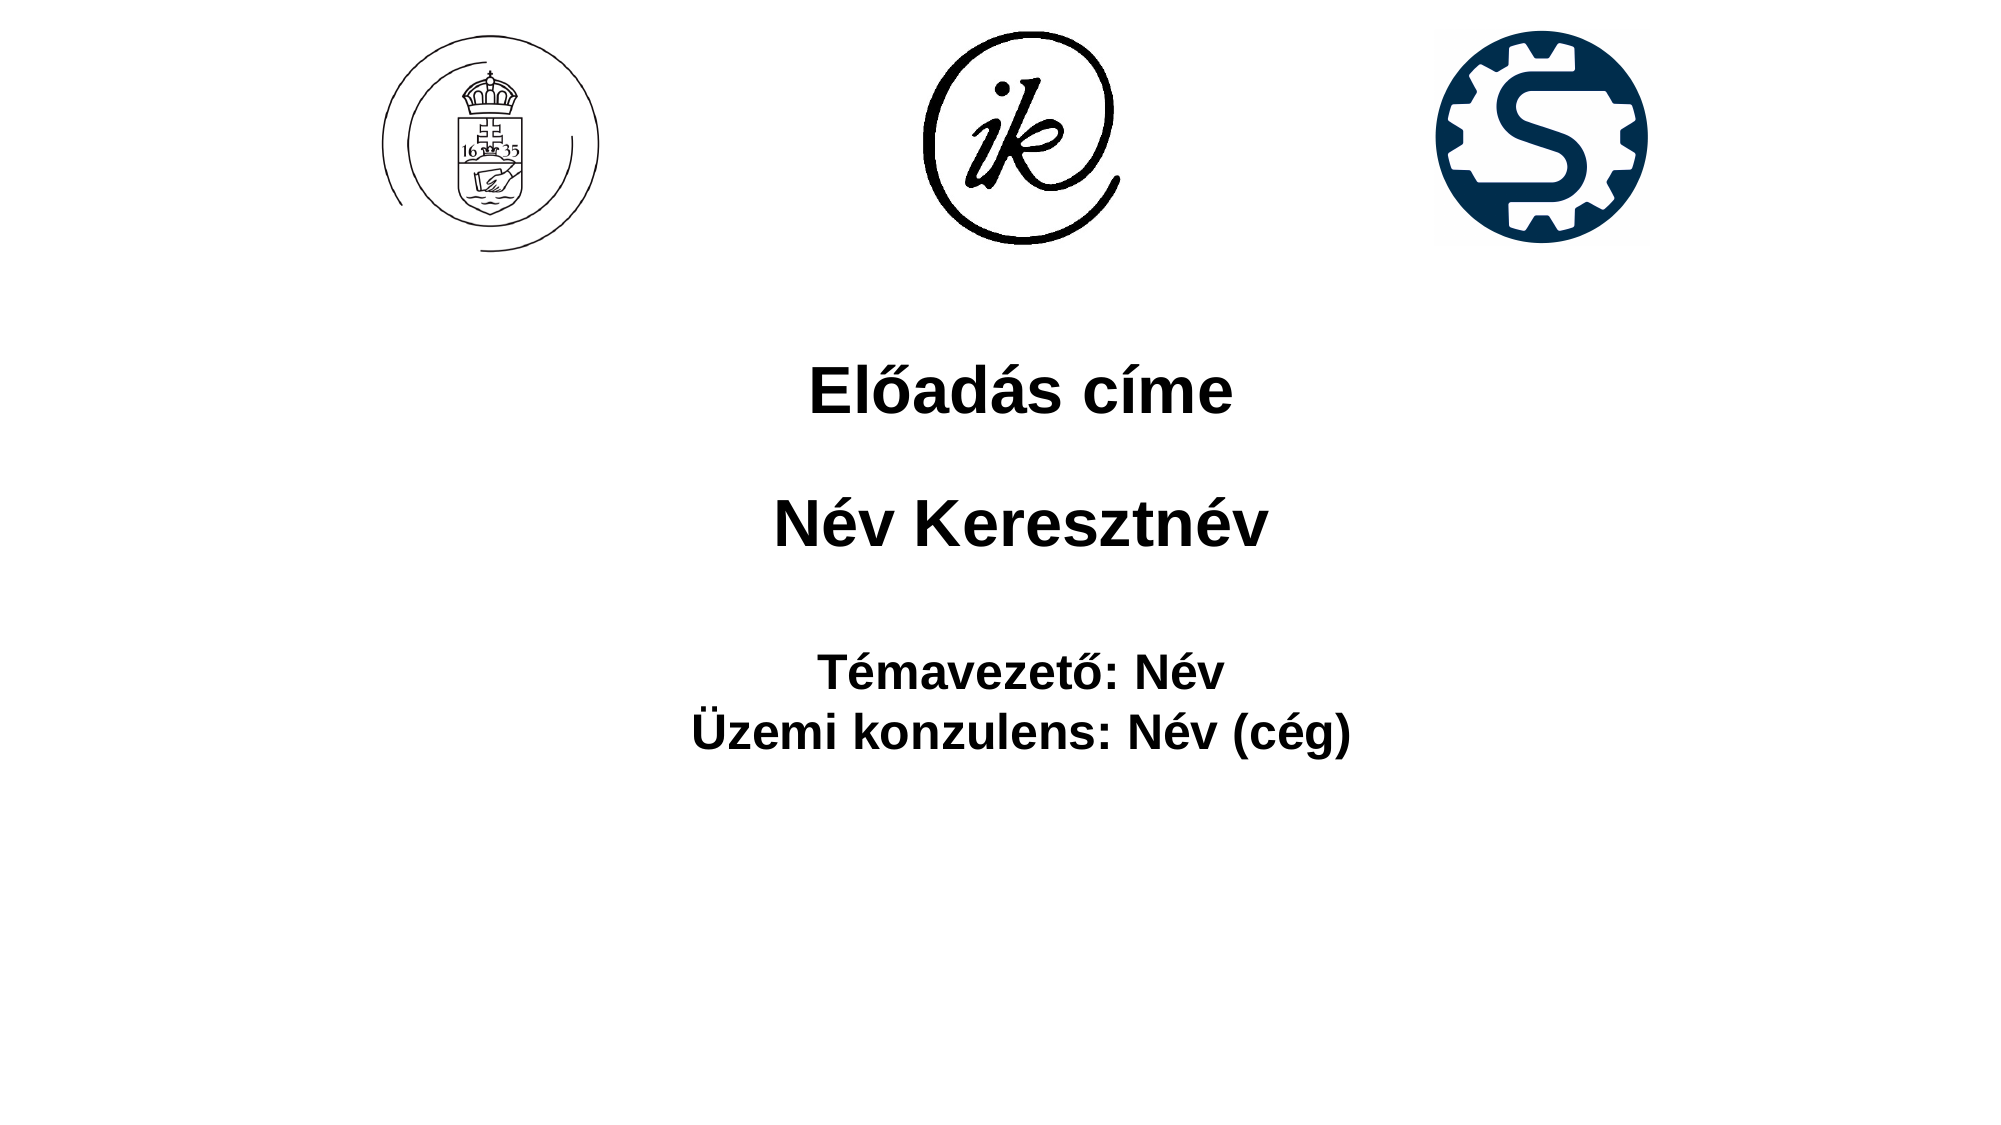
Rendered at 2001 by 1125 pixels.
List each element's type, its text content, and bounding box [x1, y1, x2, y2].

text_box Név Keresztnév Témavezető: Név Üzemi konzulens: Név (cég) [592, 472, 1451, 767]
picture [366, 29, 609, 267]
picture [921, 29, 1122, 246]
picture [1434, 29, 1650, 246]
text_box Előadás címe [592, 339, 1451, 435]
